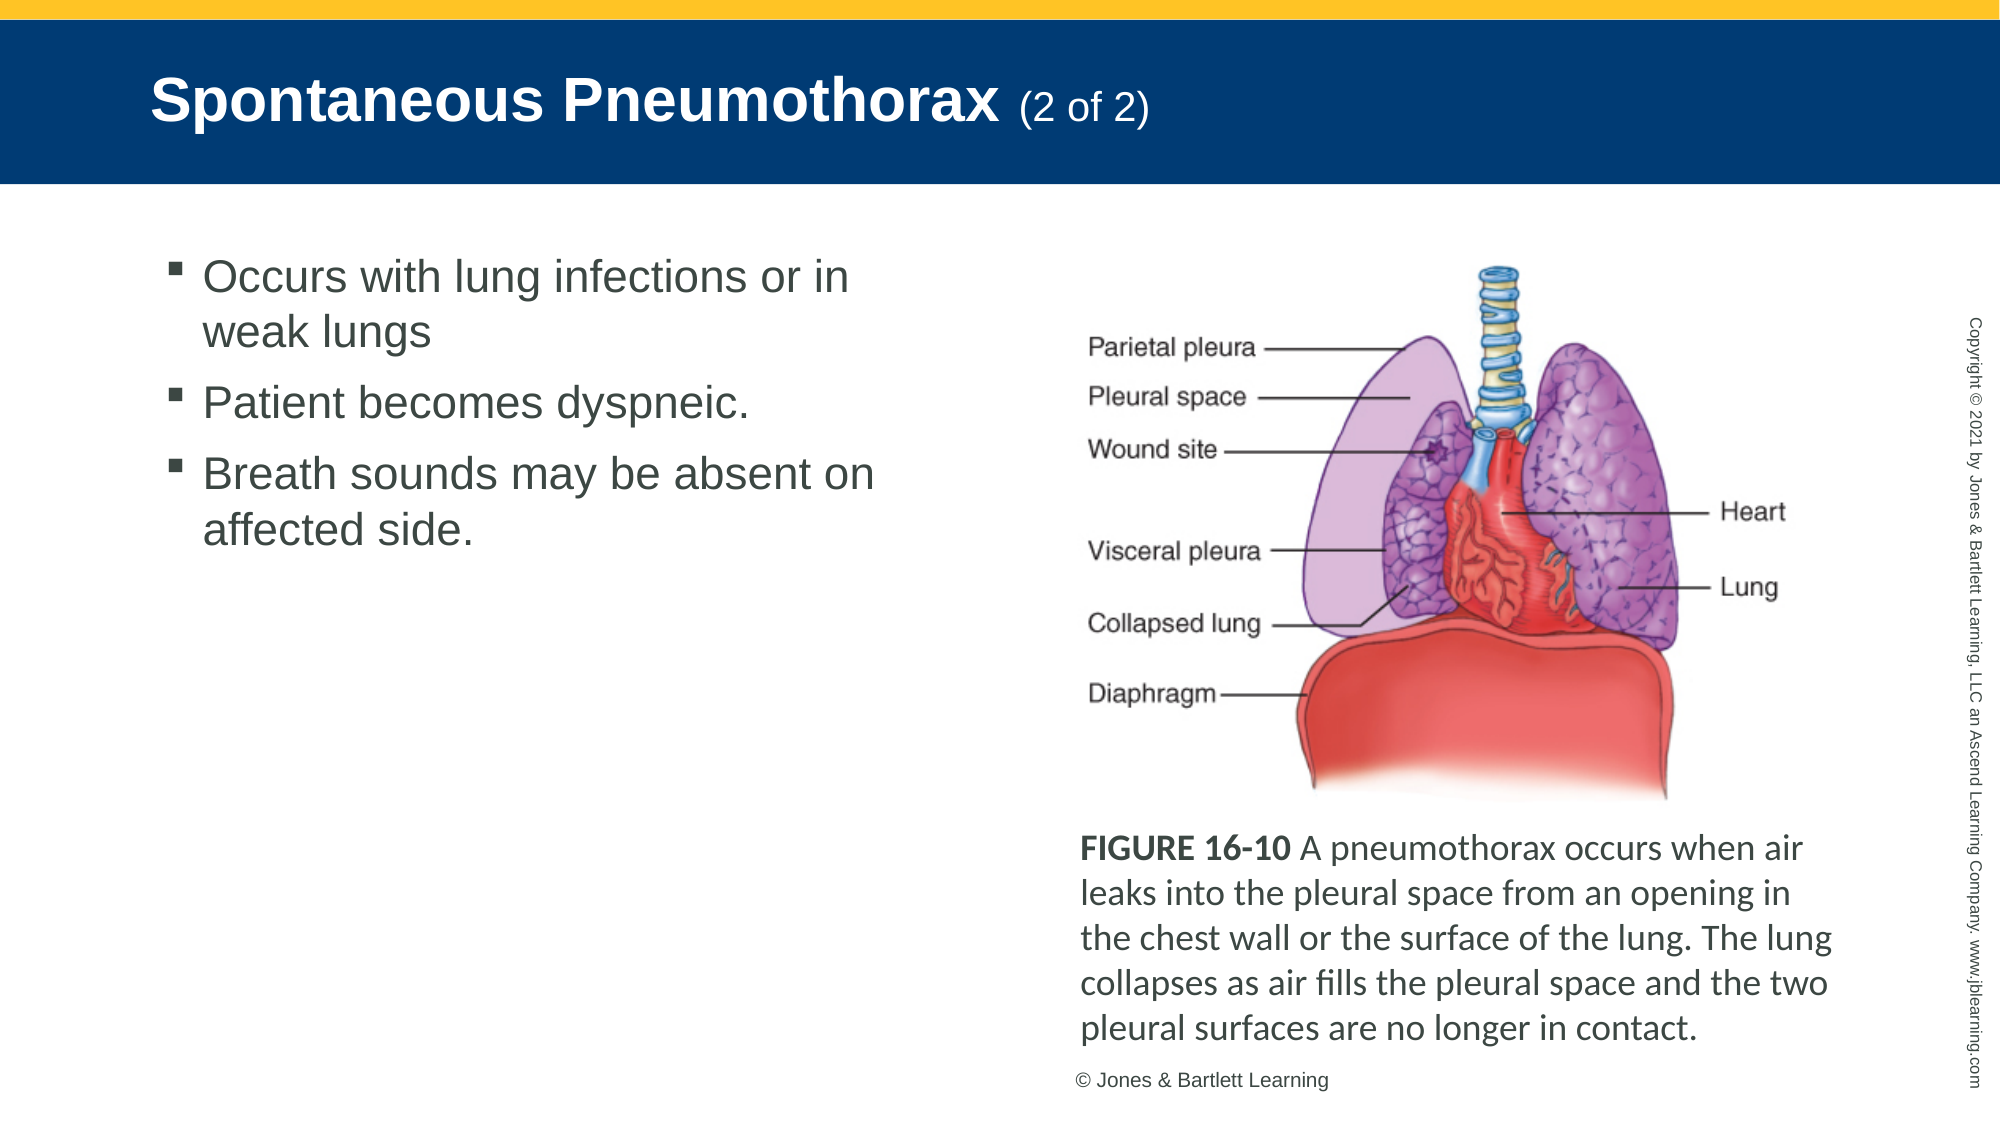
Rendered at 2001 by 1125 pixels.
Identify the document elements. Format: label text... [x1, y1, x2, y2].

text_box FIGURE 16-10 A pneumothorax occurs when air leaks into the pleural space from an opening in the chest wall or the surface of the lung. The lung collapses as air fills the pleural space and the two pleural surfaces are no longer in contact. [1065, 815, 1854, 1056]
title Spontaneous Pneumothorax (2 of 2) [0, 19, 2000, 185]
list Occurs with lung infections or in weak lungs Patient becomes dyspneic. Breath sounds may be absent on affected side. [150, 239, 947, 1016]
picture [1065, 241, 1816, 820]
text_box © Jones & Bartlett Learning [1060, 1059, 1345, 1099]
